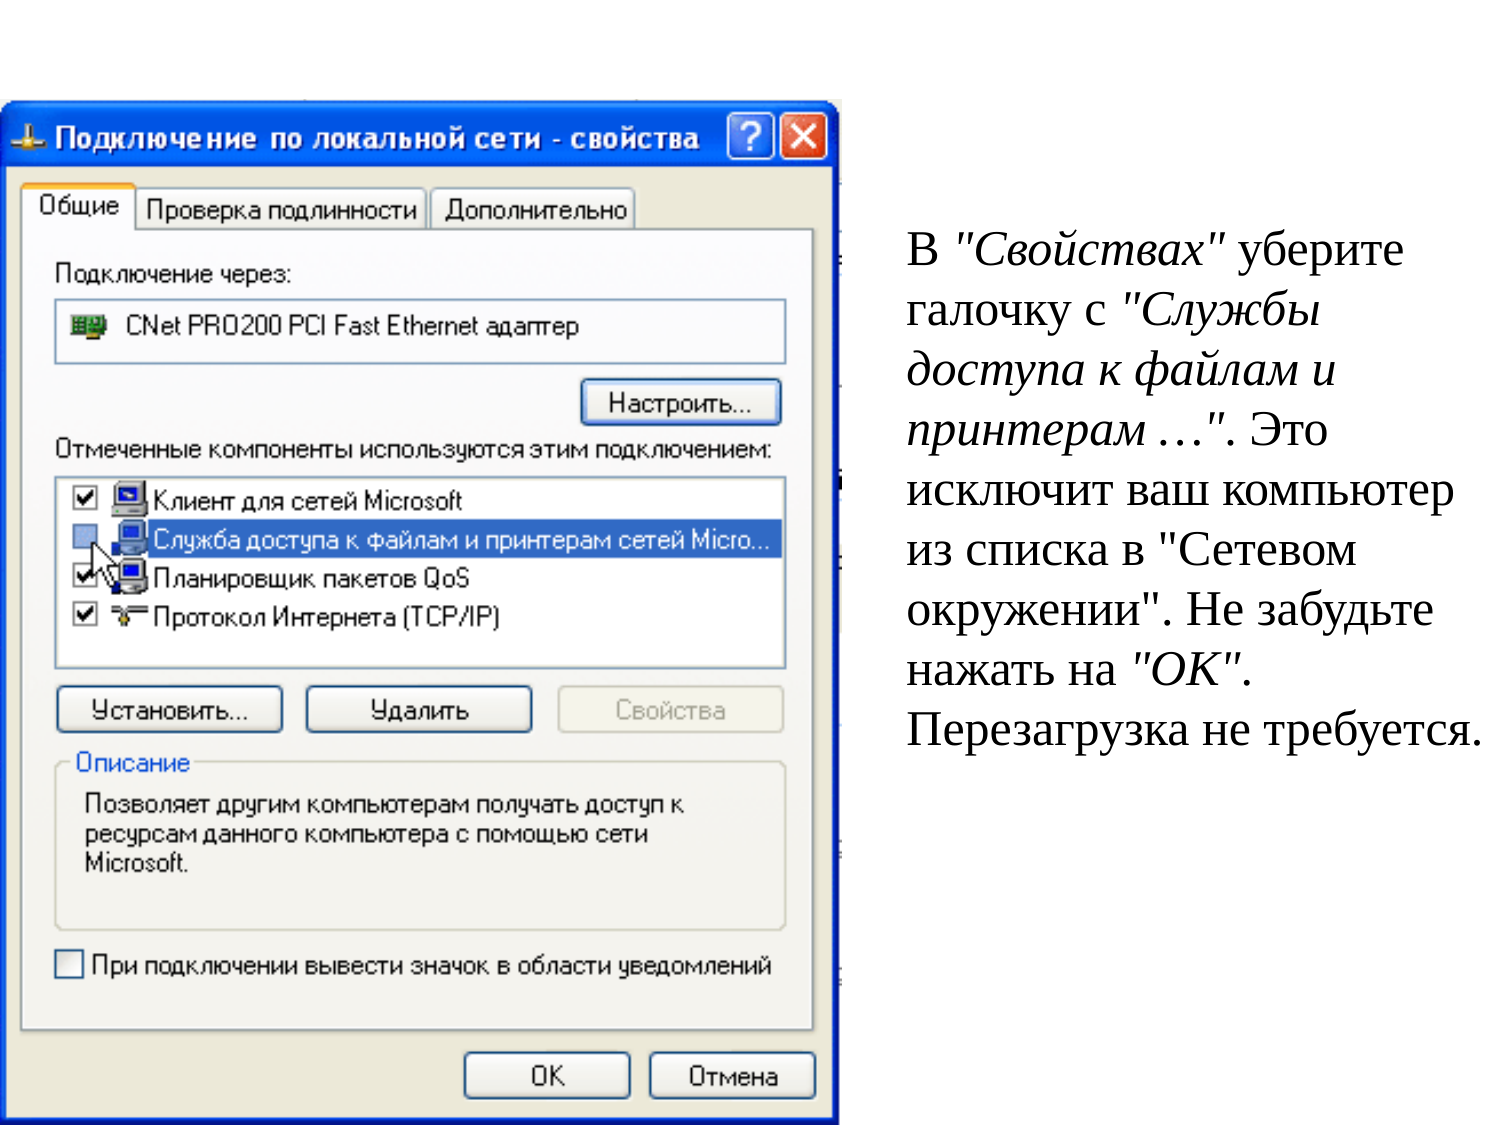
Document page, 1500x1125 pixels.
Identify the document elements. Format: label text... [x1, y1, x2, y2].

text_box В "Свойствах" уберите галочку с "Службы доступа к файлам и принтерам …". Это исключит ваш компьютер из списка в "Сетевом окружении". Не забудьте нажать на "ОК". Перезагрузка не требуется. [891, 207, 1500, 763]
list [0, 99, 842, 1125]
